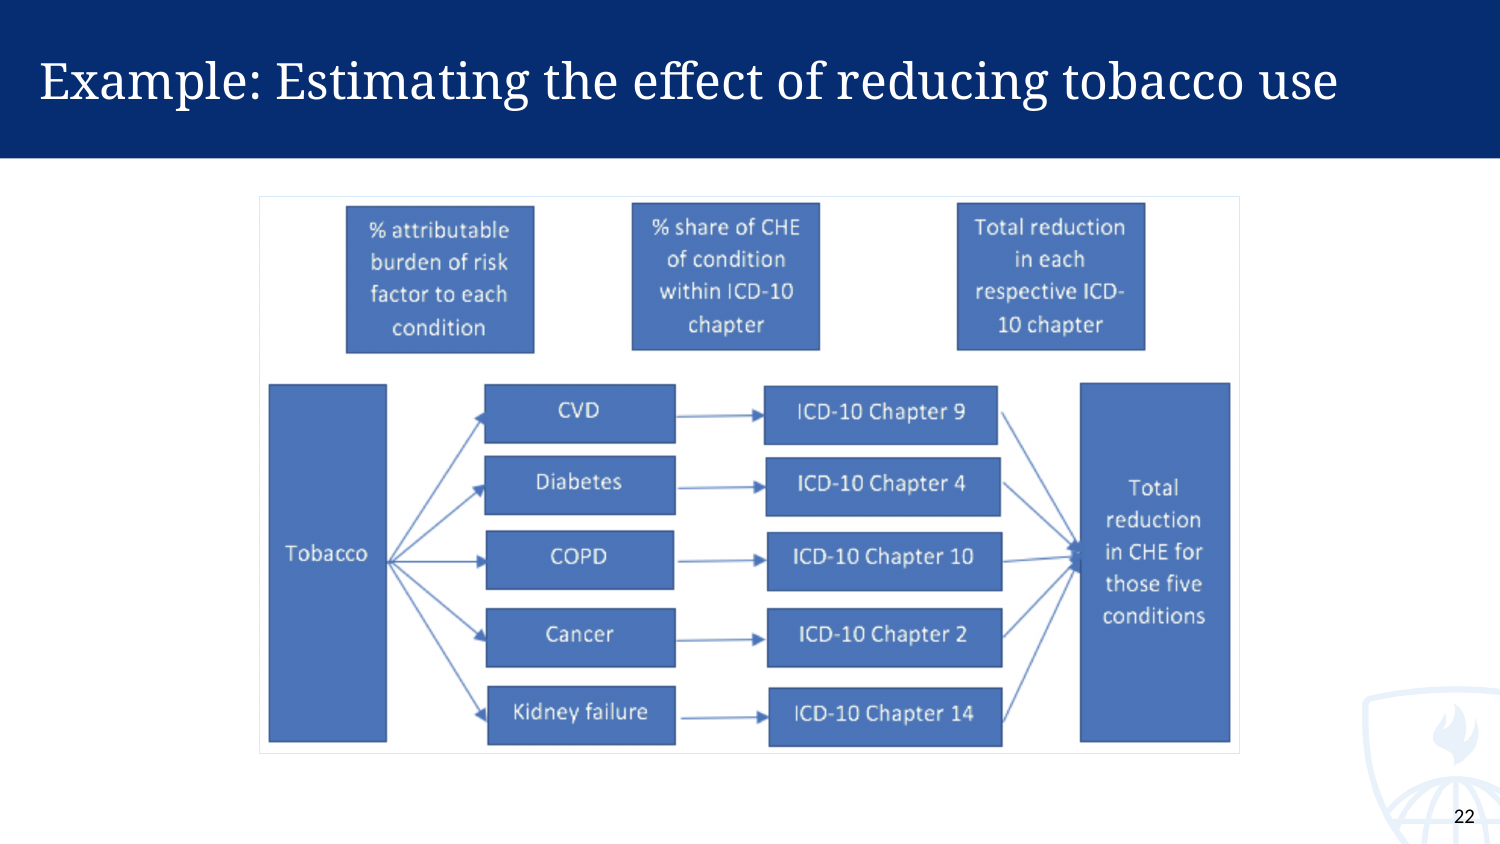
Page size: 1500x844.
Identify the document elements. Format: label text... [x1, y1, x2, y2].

picture [1360, 684, 1500, 844]
slide_number 22 [1368, 783, 1475, 829]
title Example: Estimating the effect of reducing tobacco use [24, 8, 1478, 150]
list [259, 196, 1241, 754]
